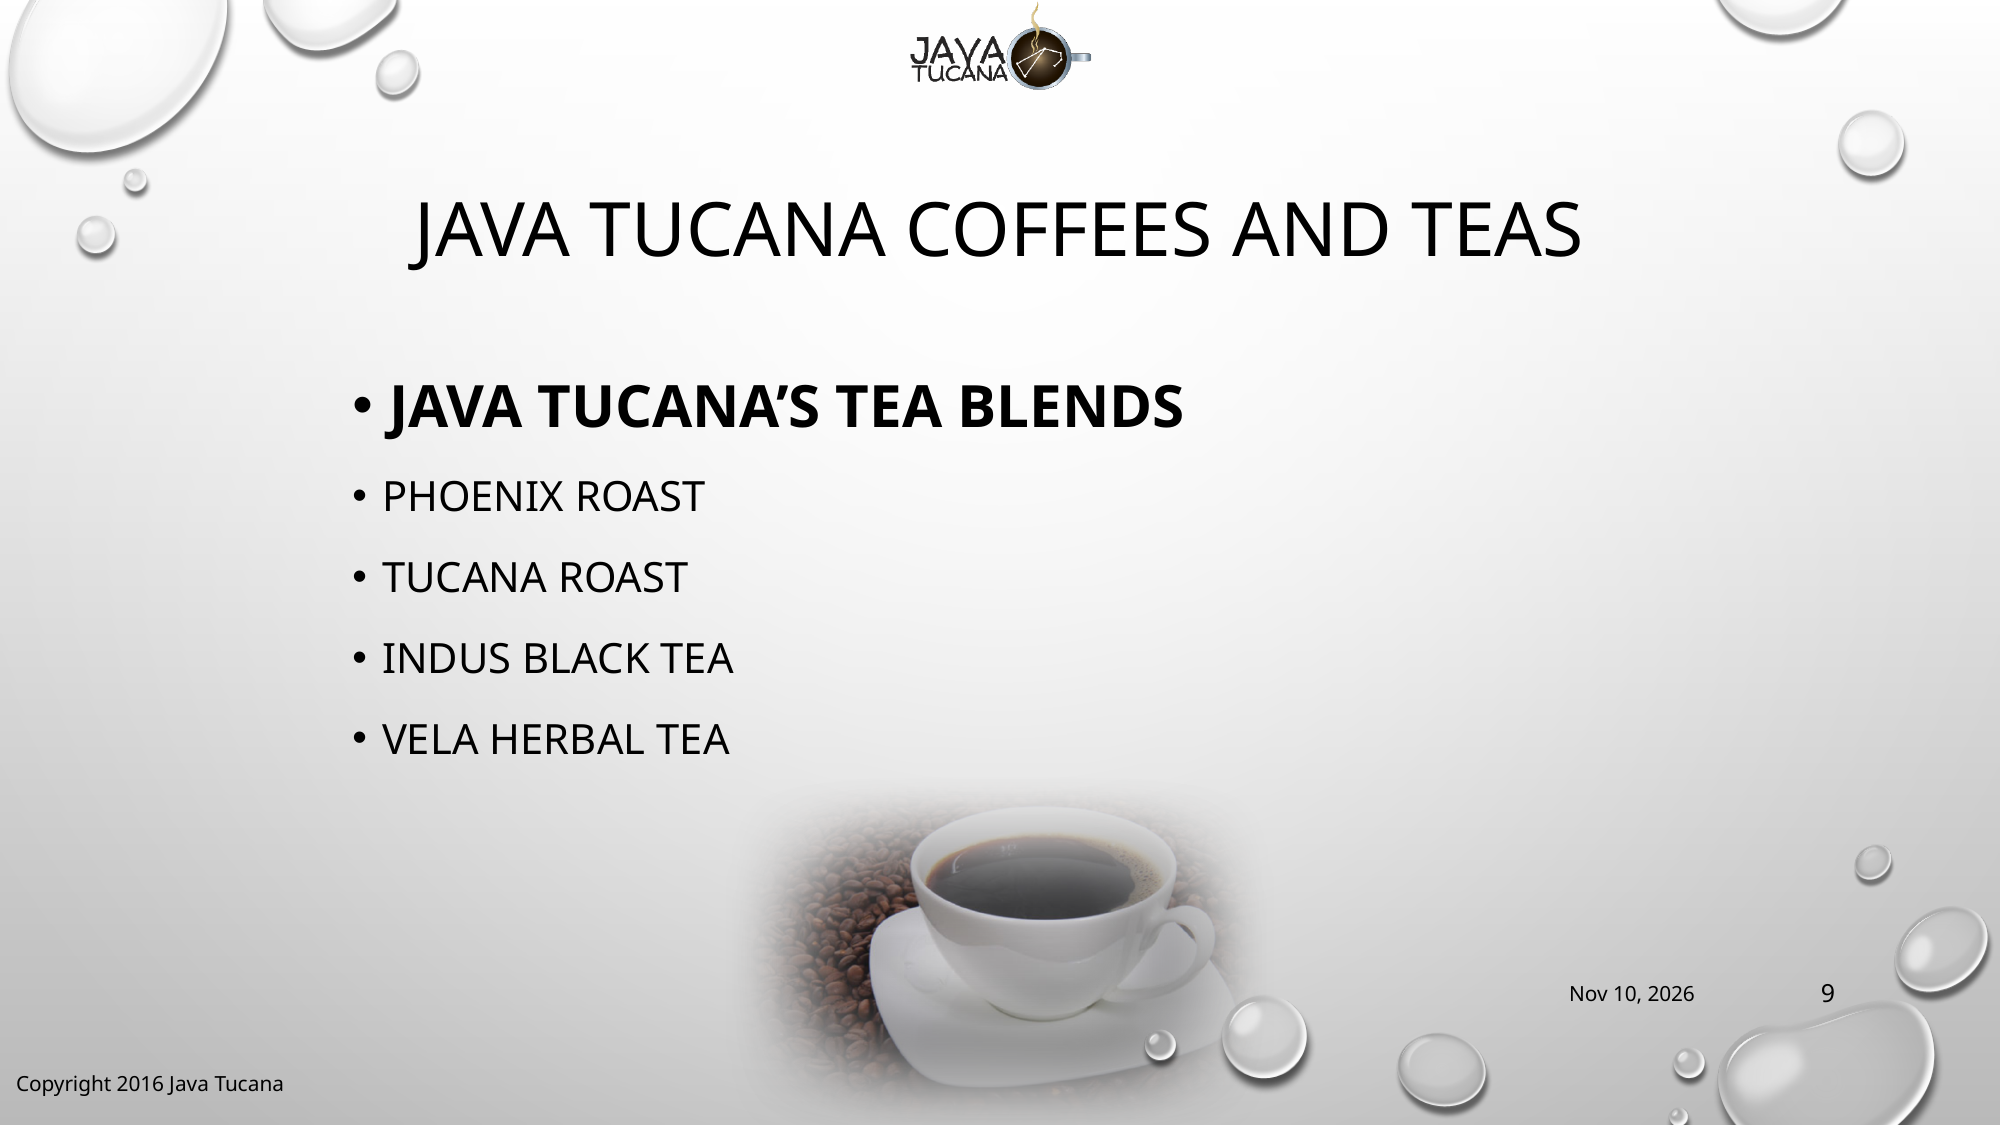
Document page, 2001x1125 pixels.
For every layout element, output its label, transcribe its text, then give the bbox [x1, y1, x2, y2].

picture [0, 0, 2000, 1125]
list Java Tucana’s tea blends Phoenix Roast Tucana Roast Indus black tea Vela herbal tea [337, 347, 1673, 1008]
footer Copyright 2016 Java Tucana [1, 1055, 1096, 1116]
slide_number 9 [1724, 965, 1851, 1025]
slide_number 8-Feb-16 [1259, 965, 1710, 1025]
title Java Tucana Coffees and Teas [149, 101, 1851, 364]
